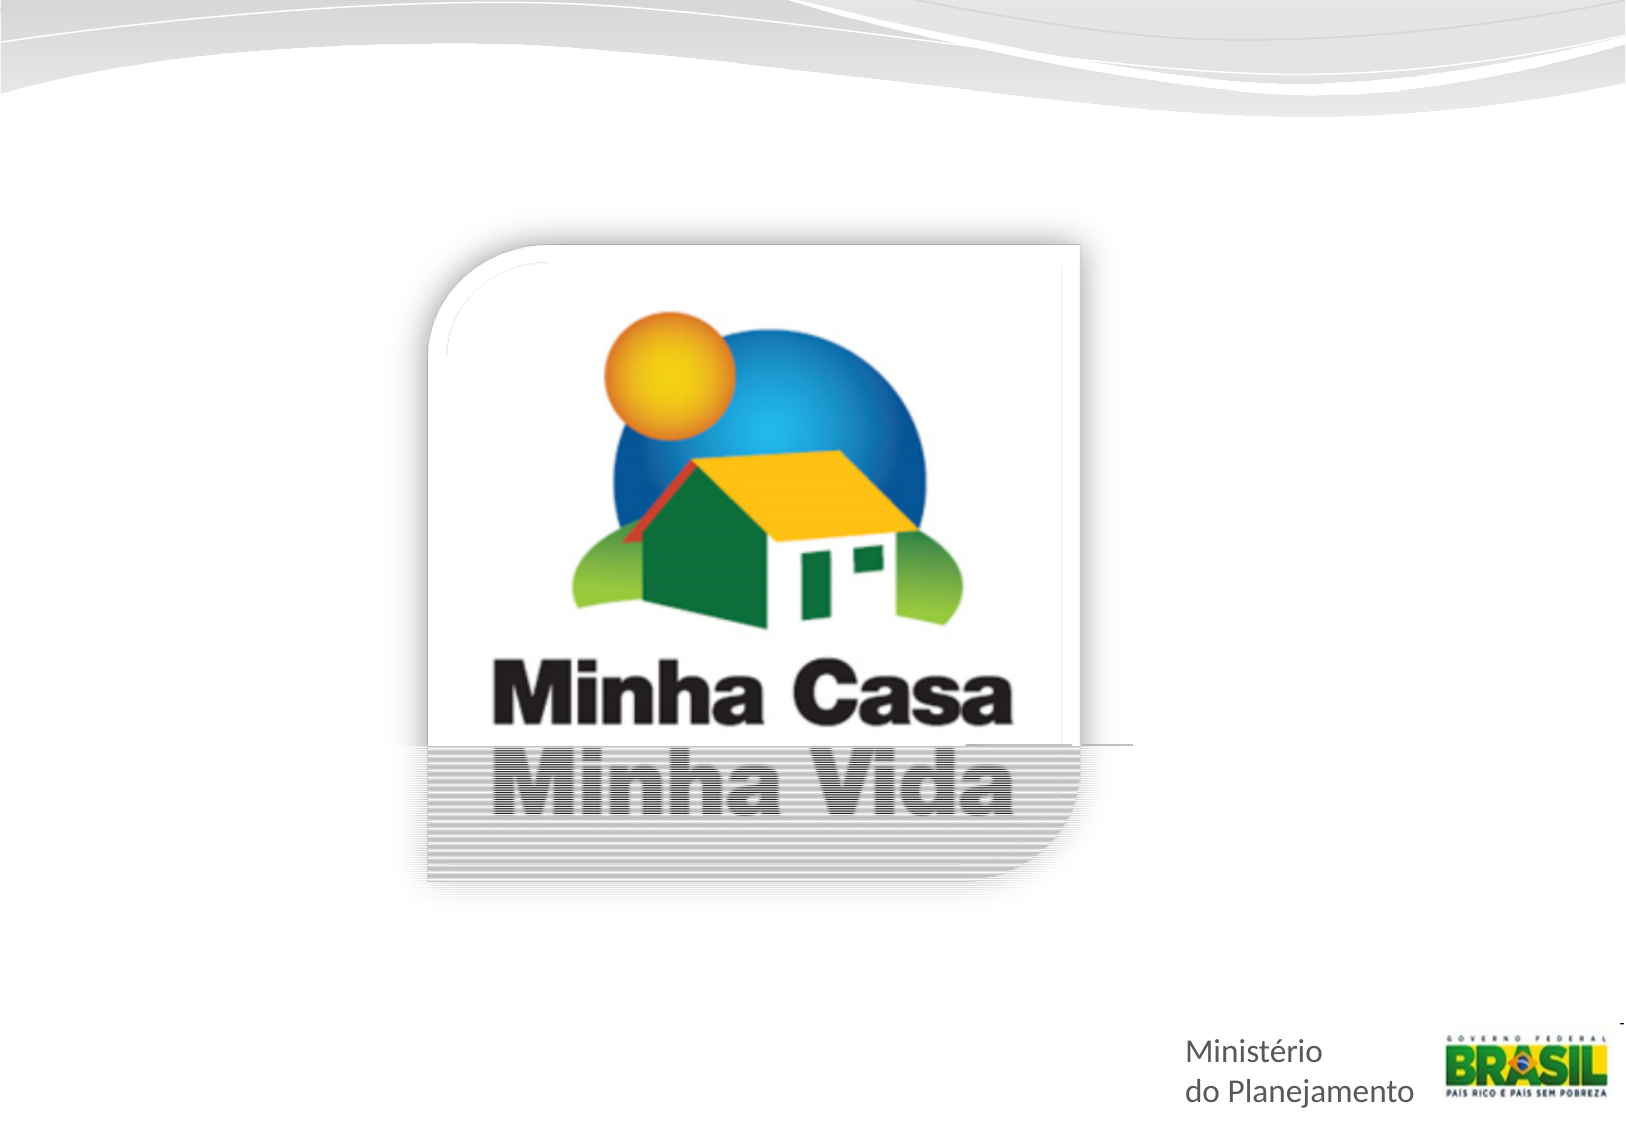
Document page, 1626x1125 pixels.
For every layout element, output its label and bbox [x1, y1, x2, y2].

picture [375, 196, 1133, 930]
picture [1437, 1023, 1624, 1110]
